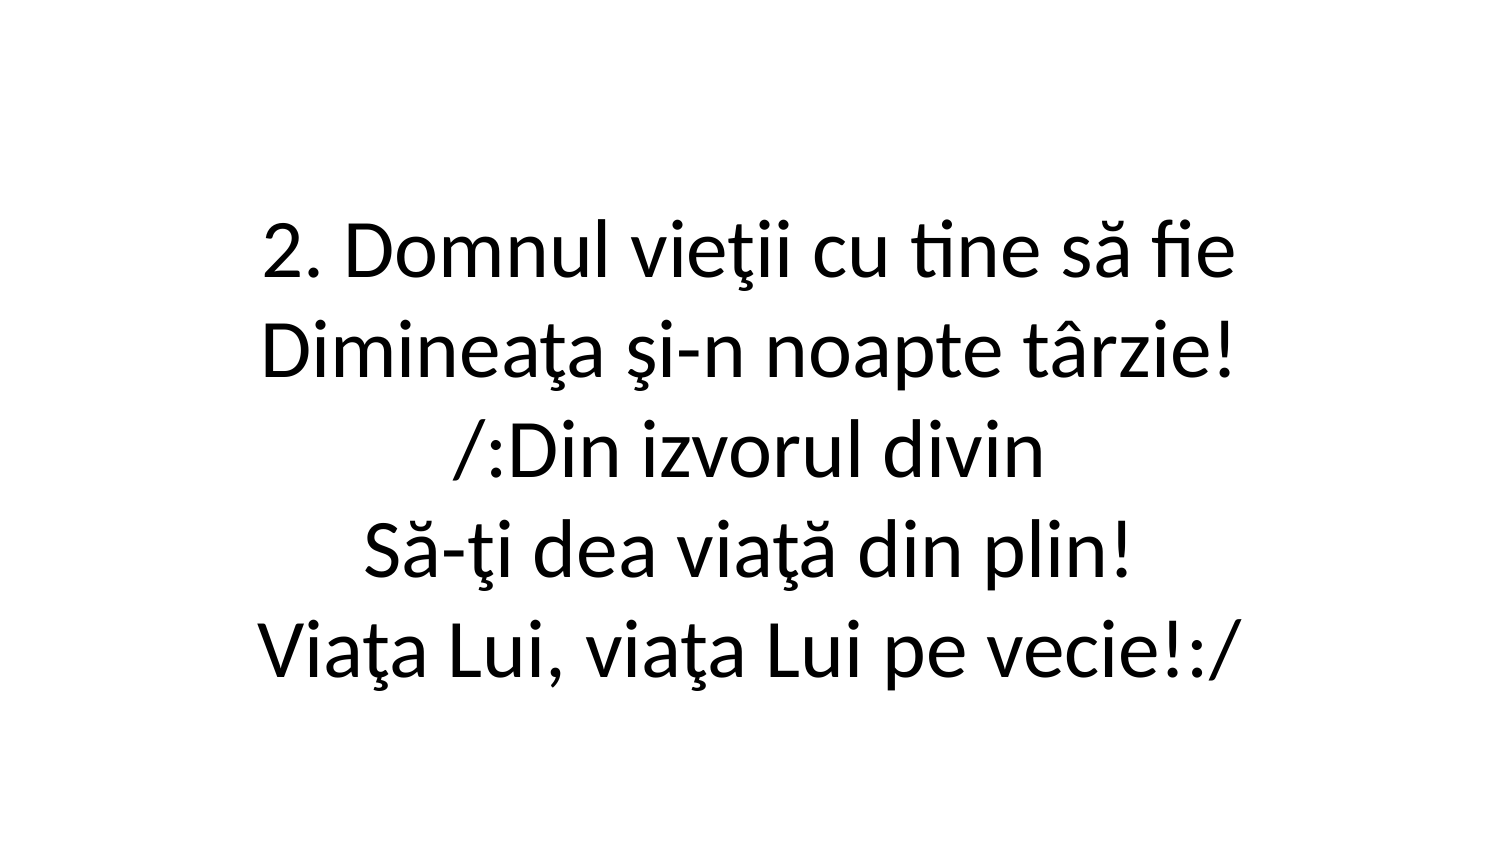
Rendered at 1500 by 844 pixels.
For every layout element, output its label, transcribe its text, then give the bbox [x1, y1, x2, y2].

text_box 2. Domnul vieţii cu tine să fie Dimineaţa şi-n noapte târzie! /:Din izvorul divin Să-ţi dea viaţă din plin! Viaţa Lui, viaţa Lui pe vecie!:/ [242, 142, 1258, 702]
